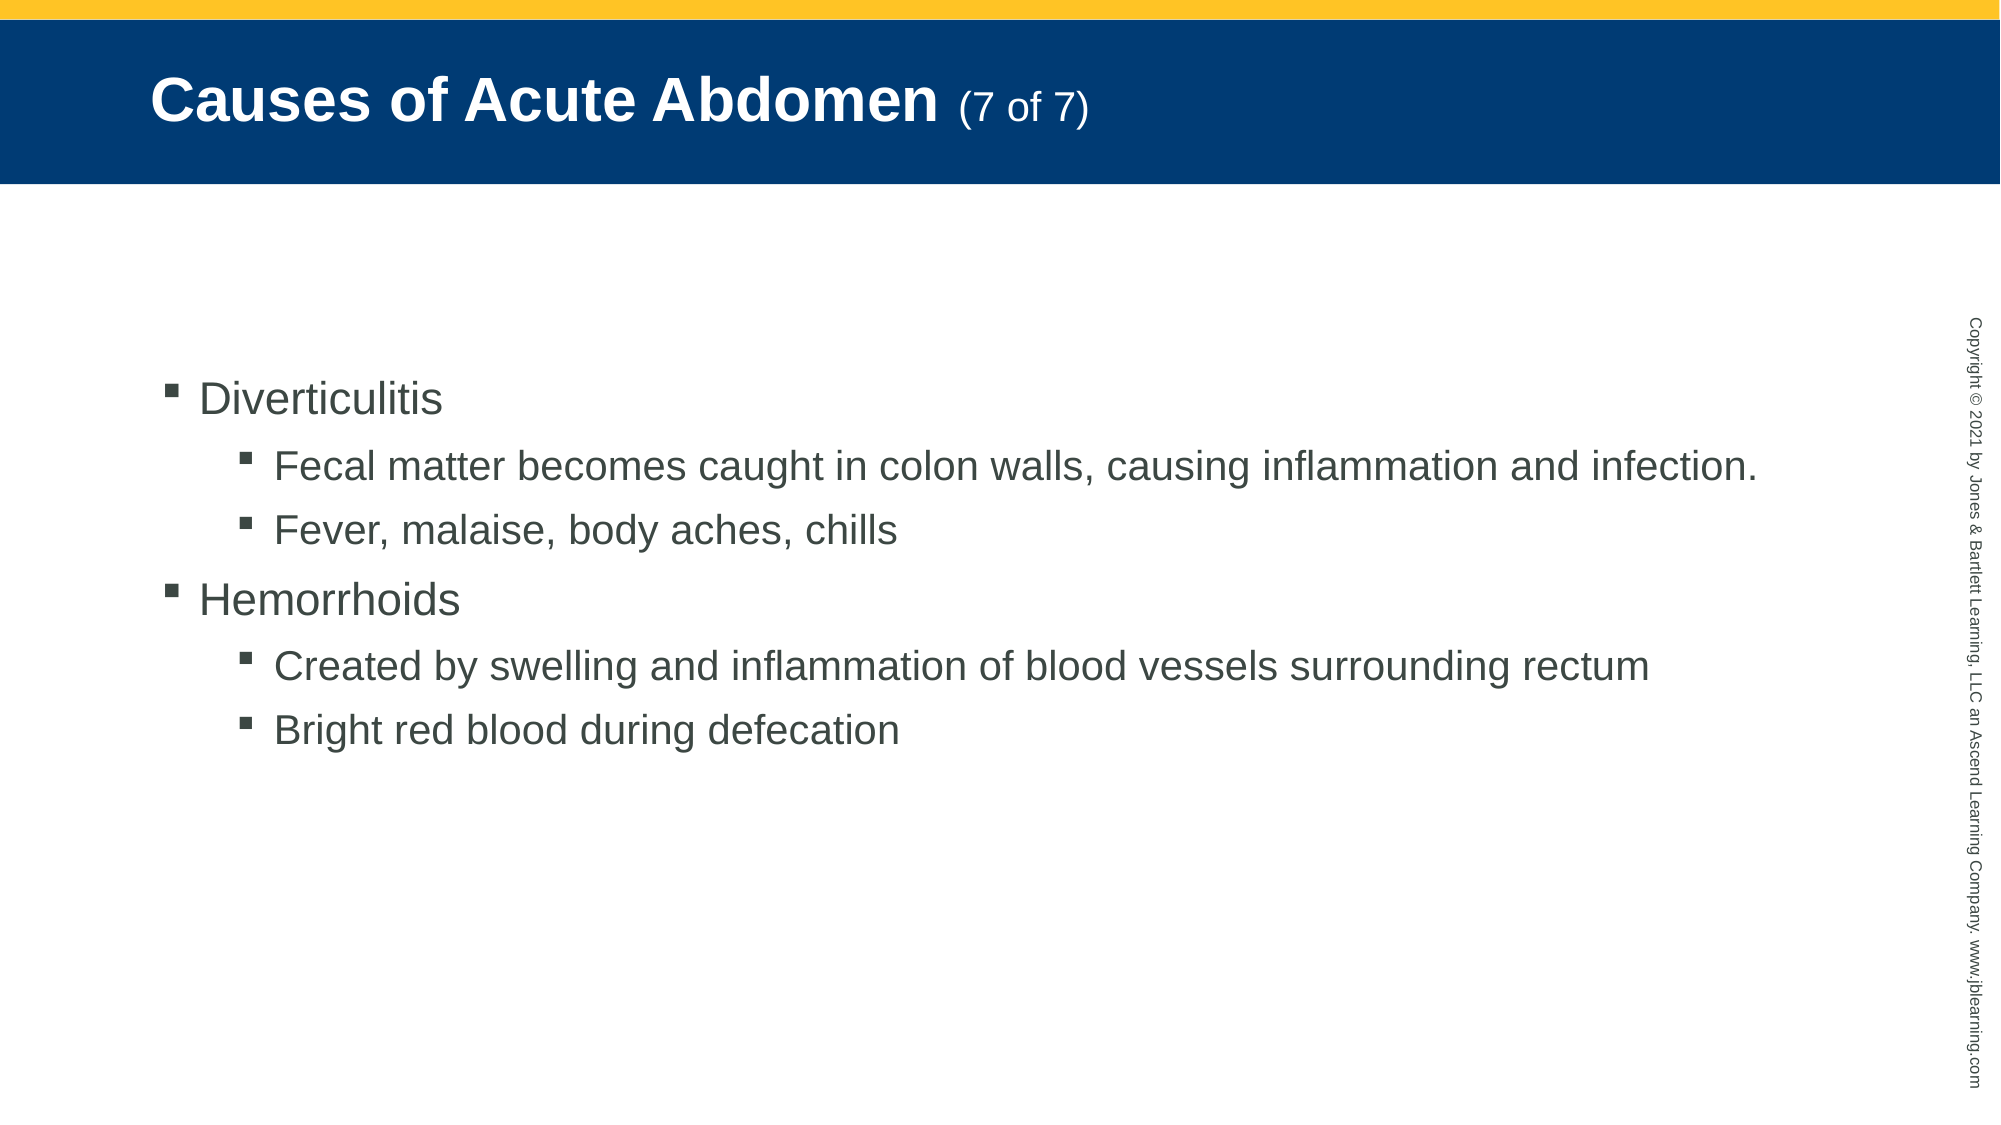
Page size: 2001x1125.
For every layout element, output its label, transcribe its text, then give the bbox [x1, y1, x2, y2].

list Diverticulitis Fecal matter becomes caught in colon walls, causing inflammation and infection. Fever, malaise, body aches, chills Hemorrhoids Created by swelling and inflammation of blood vessels surrounding rectum Bright red blood during defecation [146, 361, 1859, 1016]
title Causes of Acute Abdomen (7 of 7) [0, 19, 2000, 185]
